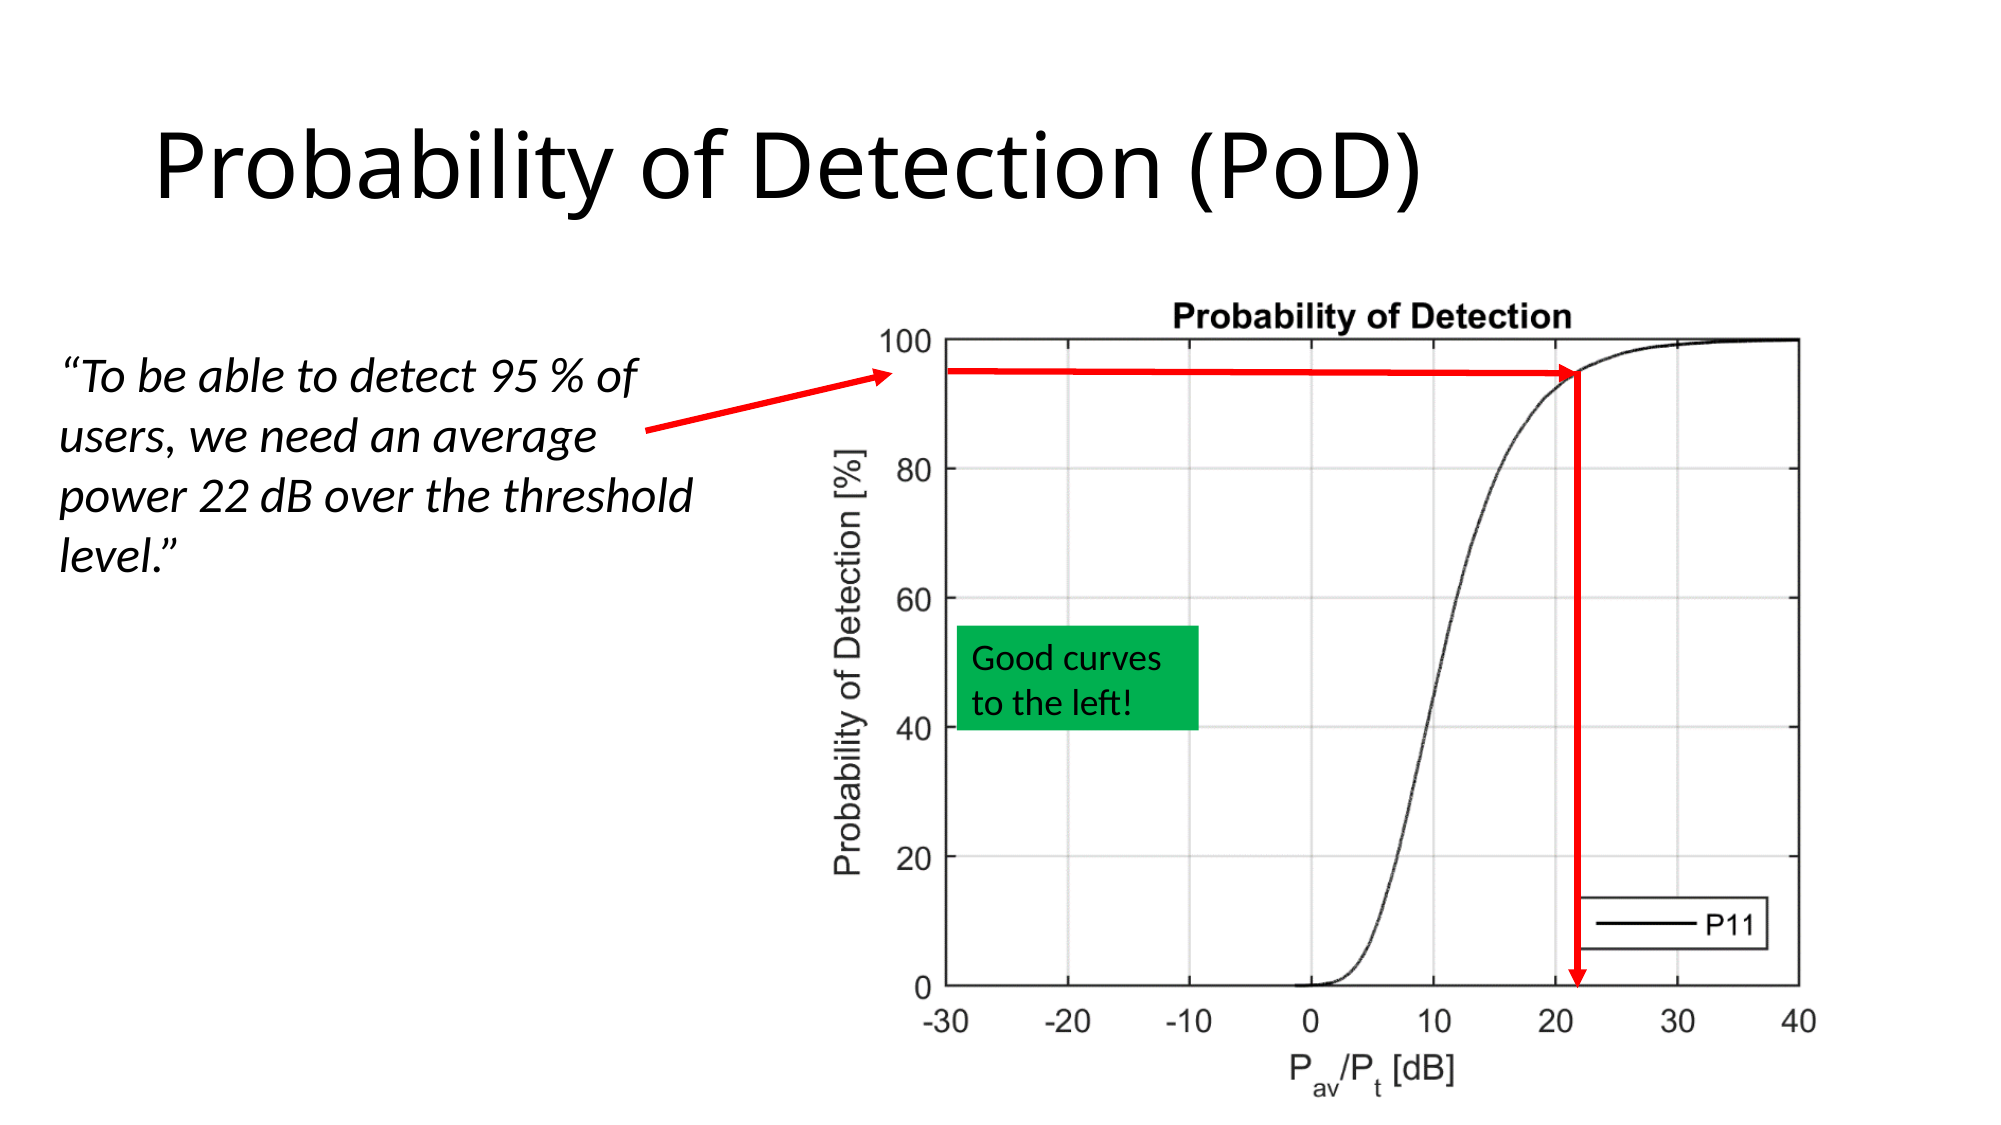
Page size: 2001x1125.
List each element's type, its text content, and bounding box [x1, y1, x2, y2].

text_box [645, 373, 893, 431]
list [803, 277, 1904, 1103]
title Probability of Detection (PoD) [137, 59, 1863, 278]
text_box “To be able to detect 95 % of users, we need an average power 22 dB over the threshold level.” [44, 335, 728, 591]
